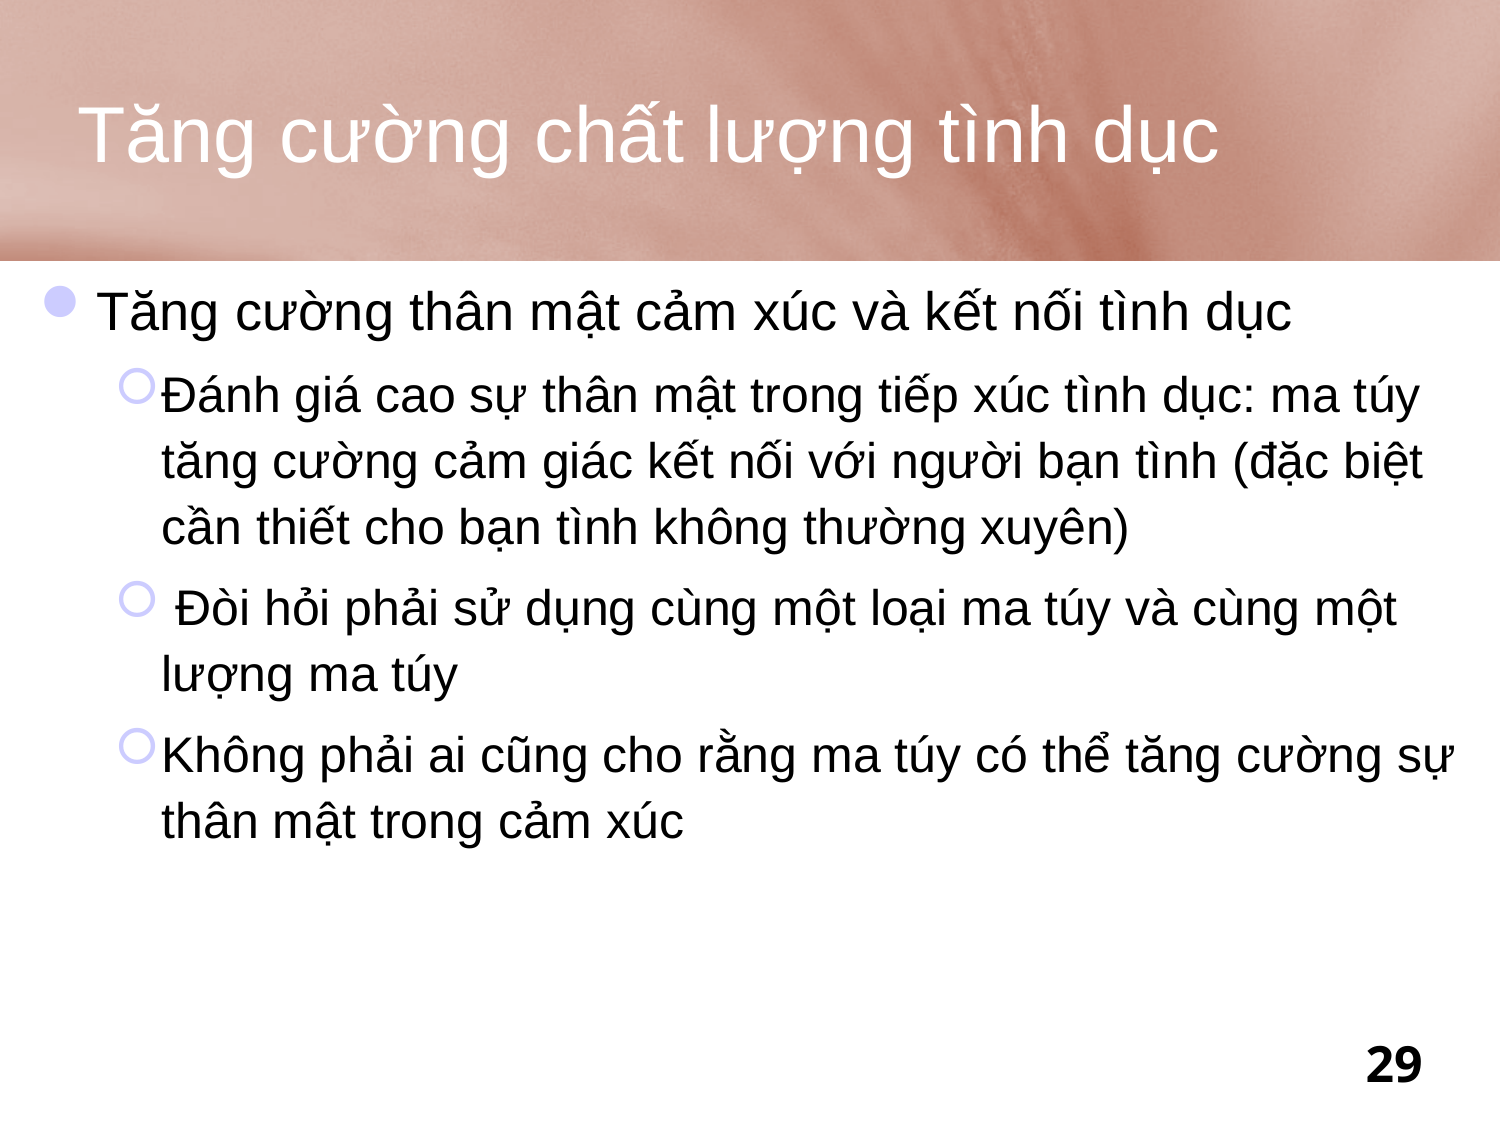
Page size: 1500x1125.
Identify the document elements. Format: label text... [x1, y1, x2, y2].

title Tăng cường chất lượng tình dục [62, 37, 1413, 226]
slide_number 29 [1087, 1024, 1438, 1101]
picture [0, 0, 1500, 261]
list Tăng cường thân mật cảm xúc và kết nối tình dục Đánh giá cao sự thân mật trong tiếp xúc tình dục: ma túy tăng cường cảm giác kết nối với người bạn tình (đặc biệt cần thiết cho bạn tình không thường xuyên) Đòi hỏi phải sử dụng cùng một loại ma túy và cùng một lượng ma túy Không phải ai cũng cho rằng ma túy có thể tăng cường sự thân mật trong cảm xúc [24, 262, 1476, 1063]
